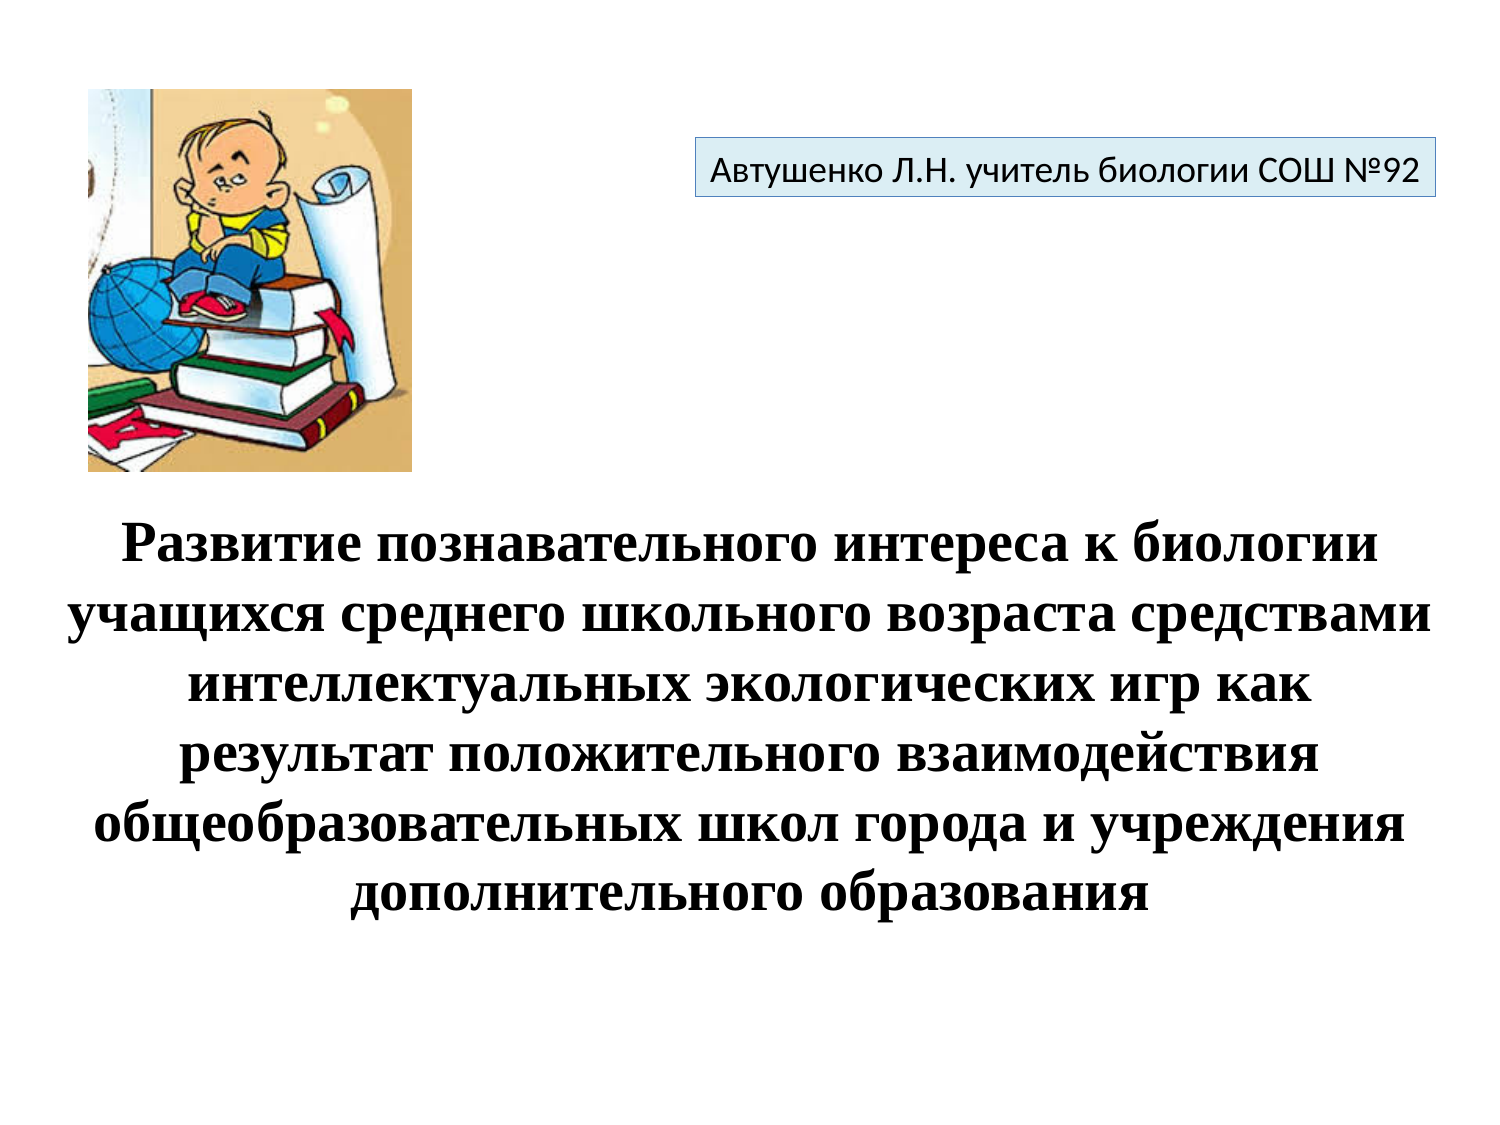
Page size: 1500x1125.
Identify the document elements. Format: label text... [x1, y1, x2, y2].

picture [88, 89, 413, 472]
title Развитие познавательного интереса к биологии учащихся среднего школьного возраста средствами интеллектуальных экологических игр как результат положительного взаимодействия общеобразовательных школ города и учреждения дополнительного образования [41, 480, 1459, 946]
text_box Автушенко Л.Н. учитель биологии СОШ №92 [695, 137, 1436, 197]
